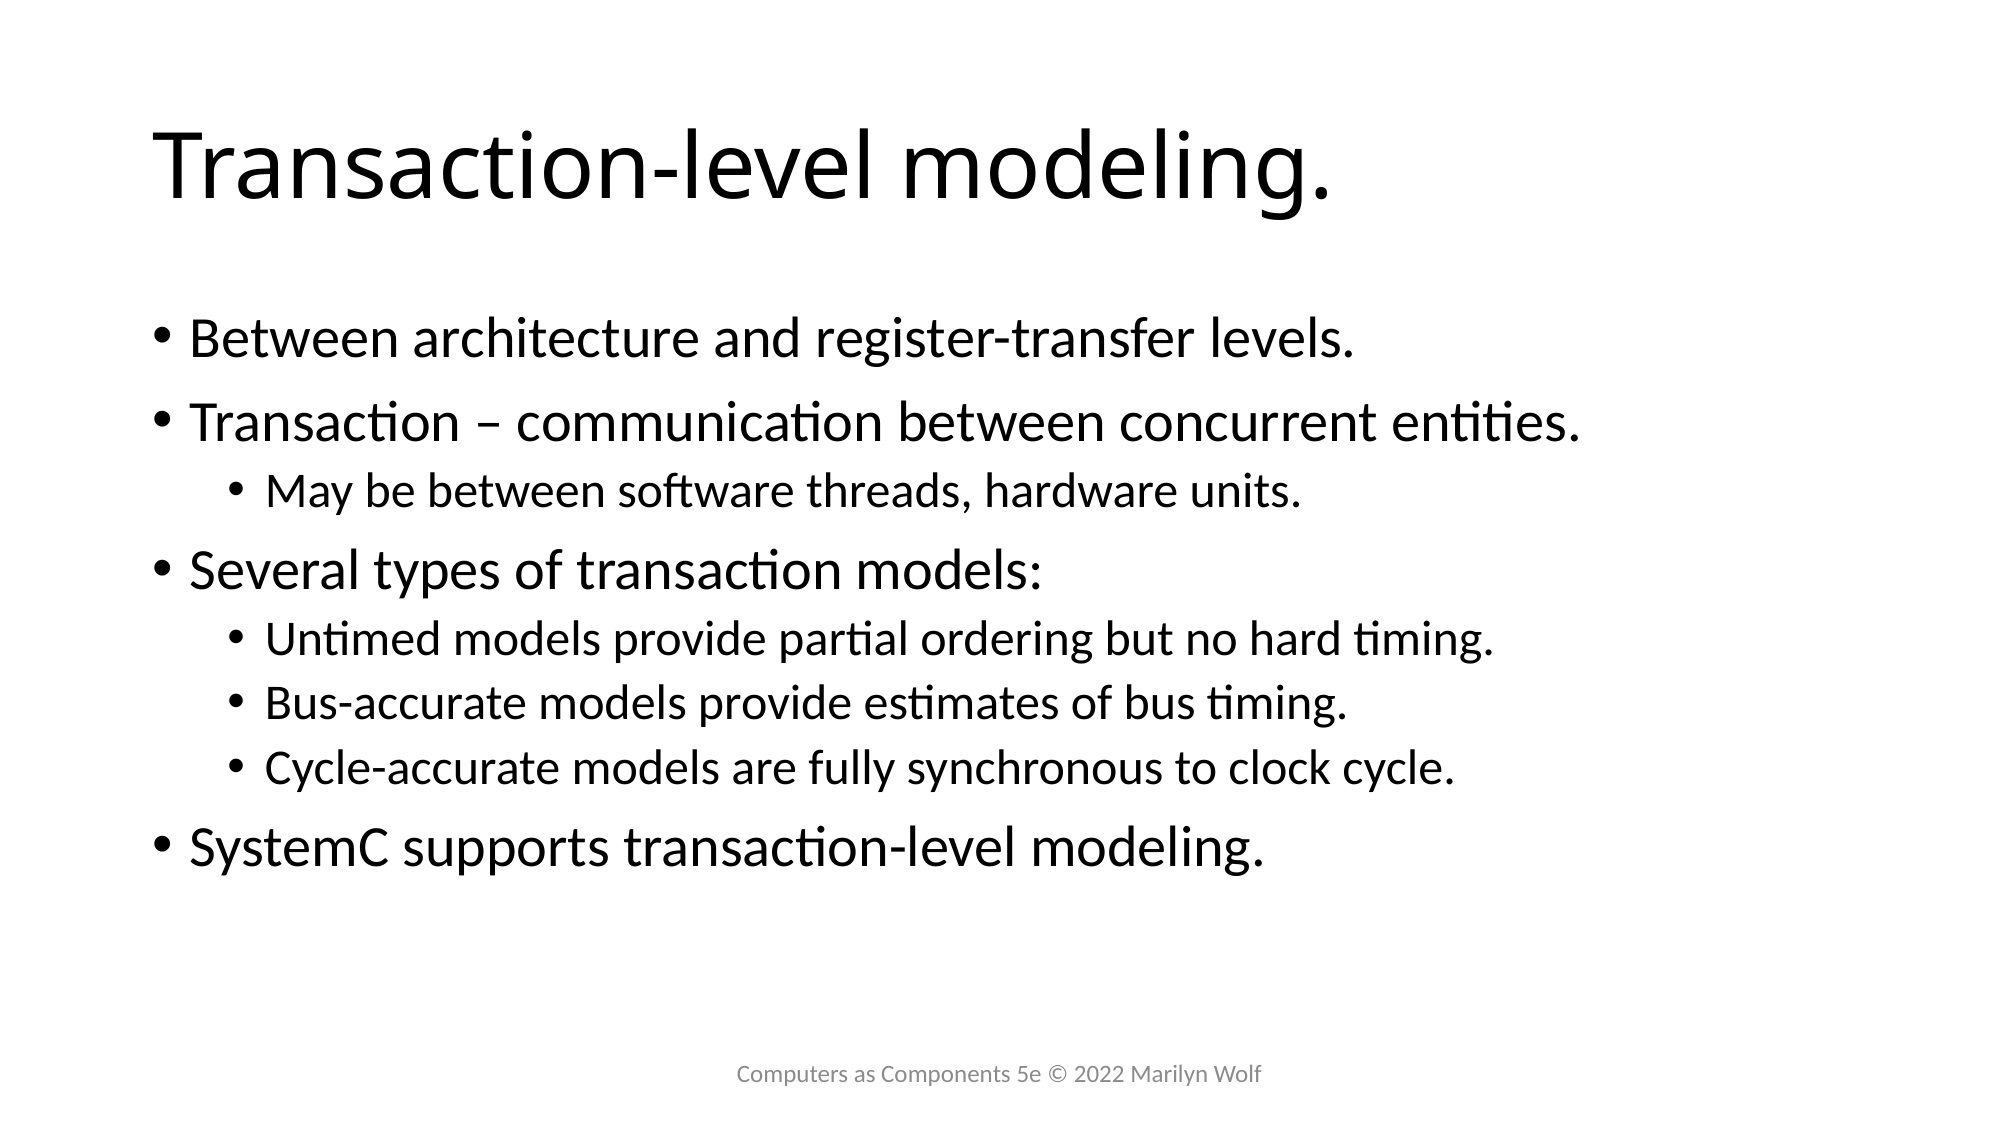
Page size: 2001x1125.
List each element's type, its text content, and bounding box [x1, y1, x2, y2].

footer Computers as Components 5e © 2022 Marilyn Wolf [662, 1042, 1338, 1103]
list Between architecture and register-transfer levels. Transaction – communication between concurrent entities. May be between software threads, hardware units. Several types of transaction models: Untimed models provide partial ordering but no hard timing. Bus-accurate models provide estimates of bus timing. Cycle-accurate models are fully synchronous to clock cycle. SystemC supports transaction-level modeling. [137, 299, 1863, 1014]
title Transaction-level modeling. [137, 59, 1863, 278]
